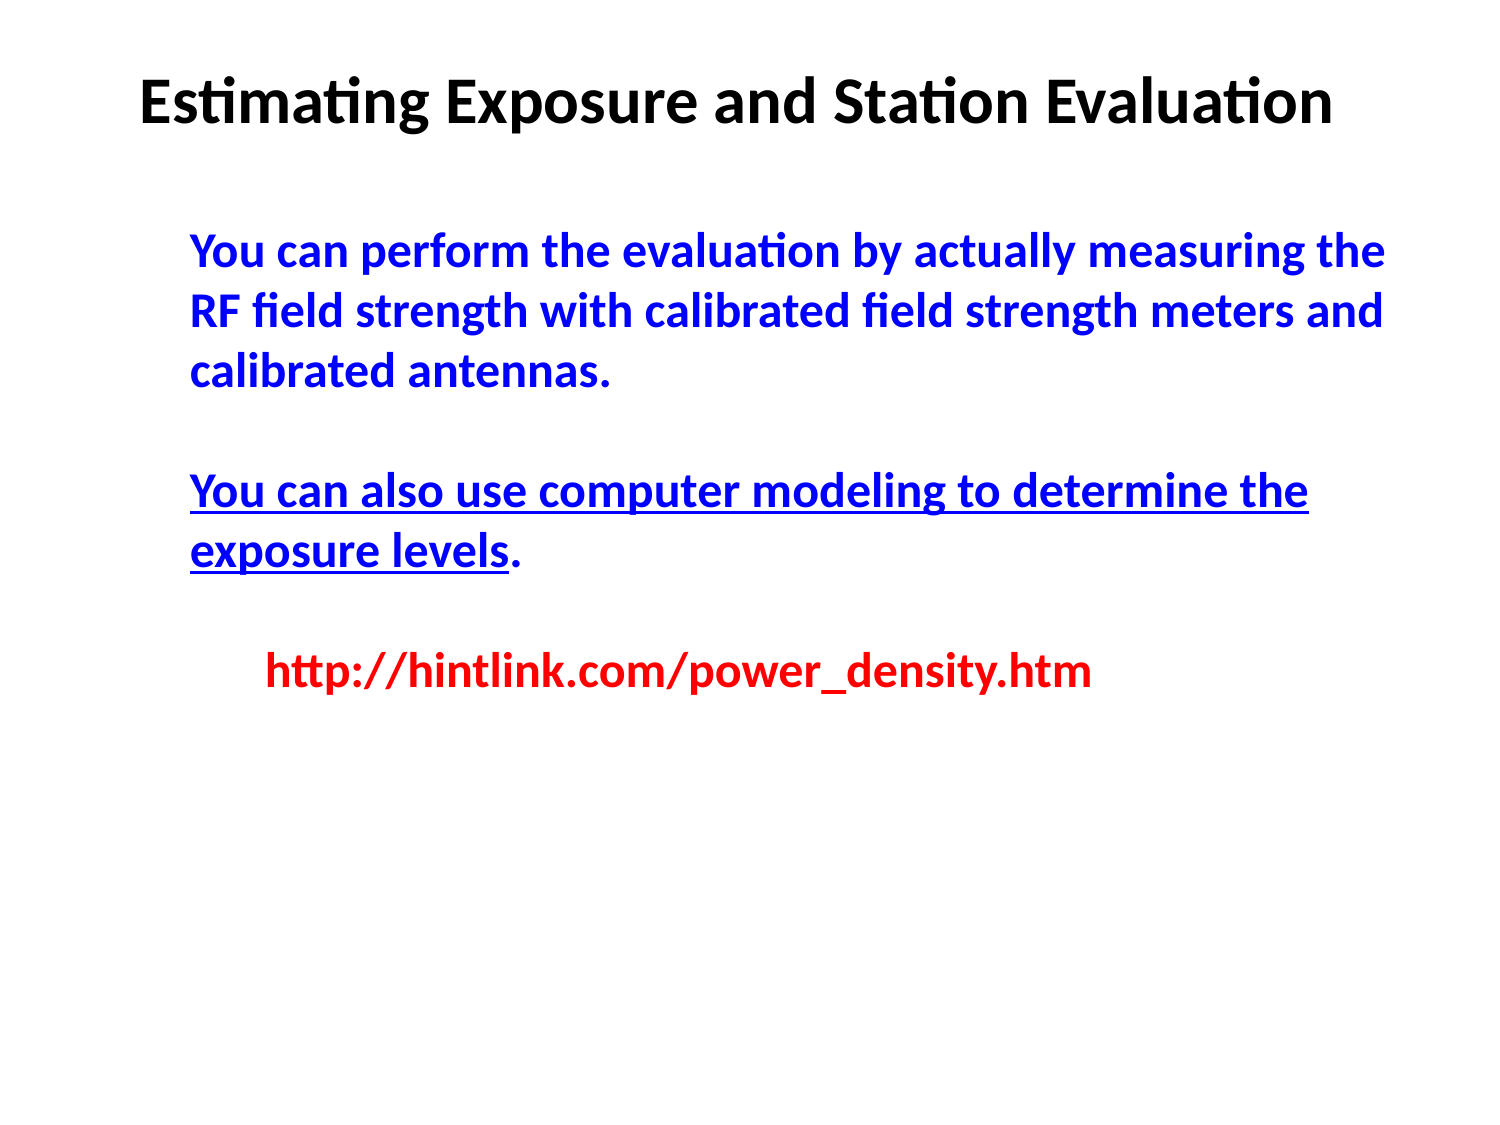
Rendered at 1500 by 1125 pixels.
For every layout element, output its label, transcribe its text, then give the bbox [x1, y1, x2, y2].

text_box You can perform the evaluation by actually measuring the RF field strength with calibrated field strength meters and calibrated antennas. You can also use computer modeling to determine the exposure levels. http://hintlink.com/power_density.htm [174, 210, 1425, 826]
text_box Estimating Exposure and Station Evaluation [125, 49, 1425, 145]
